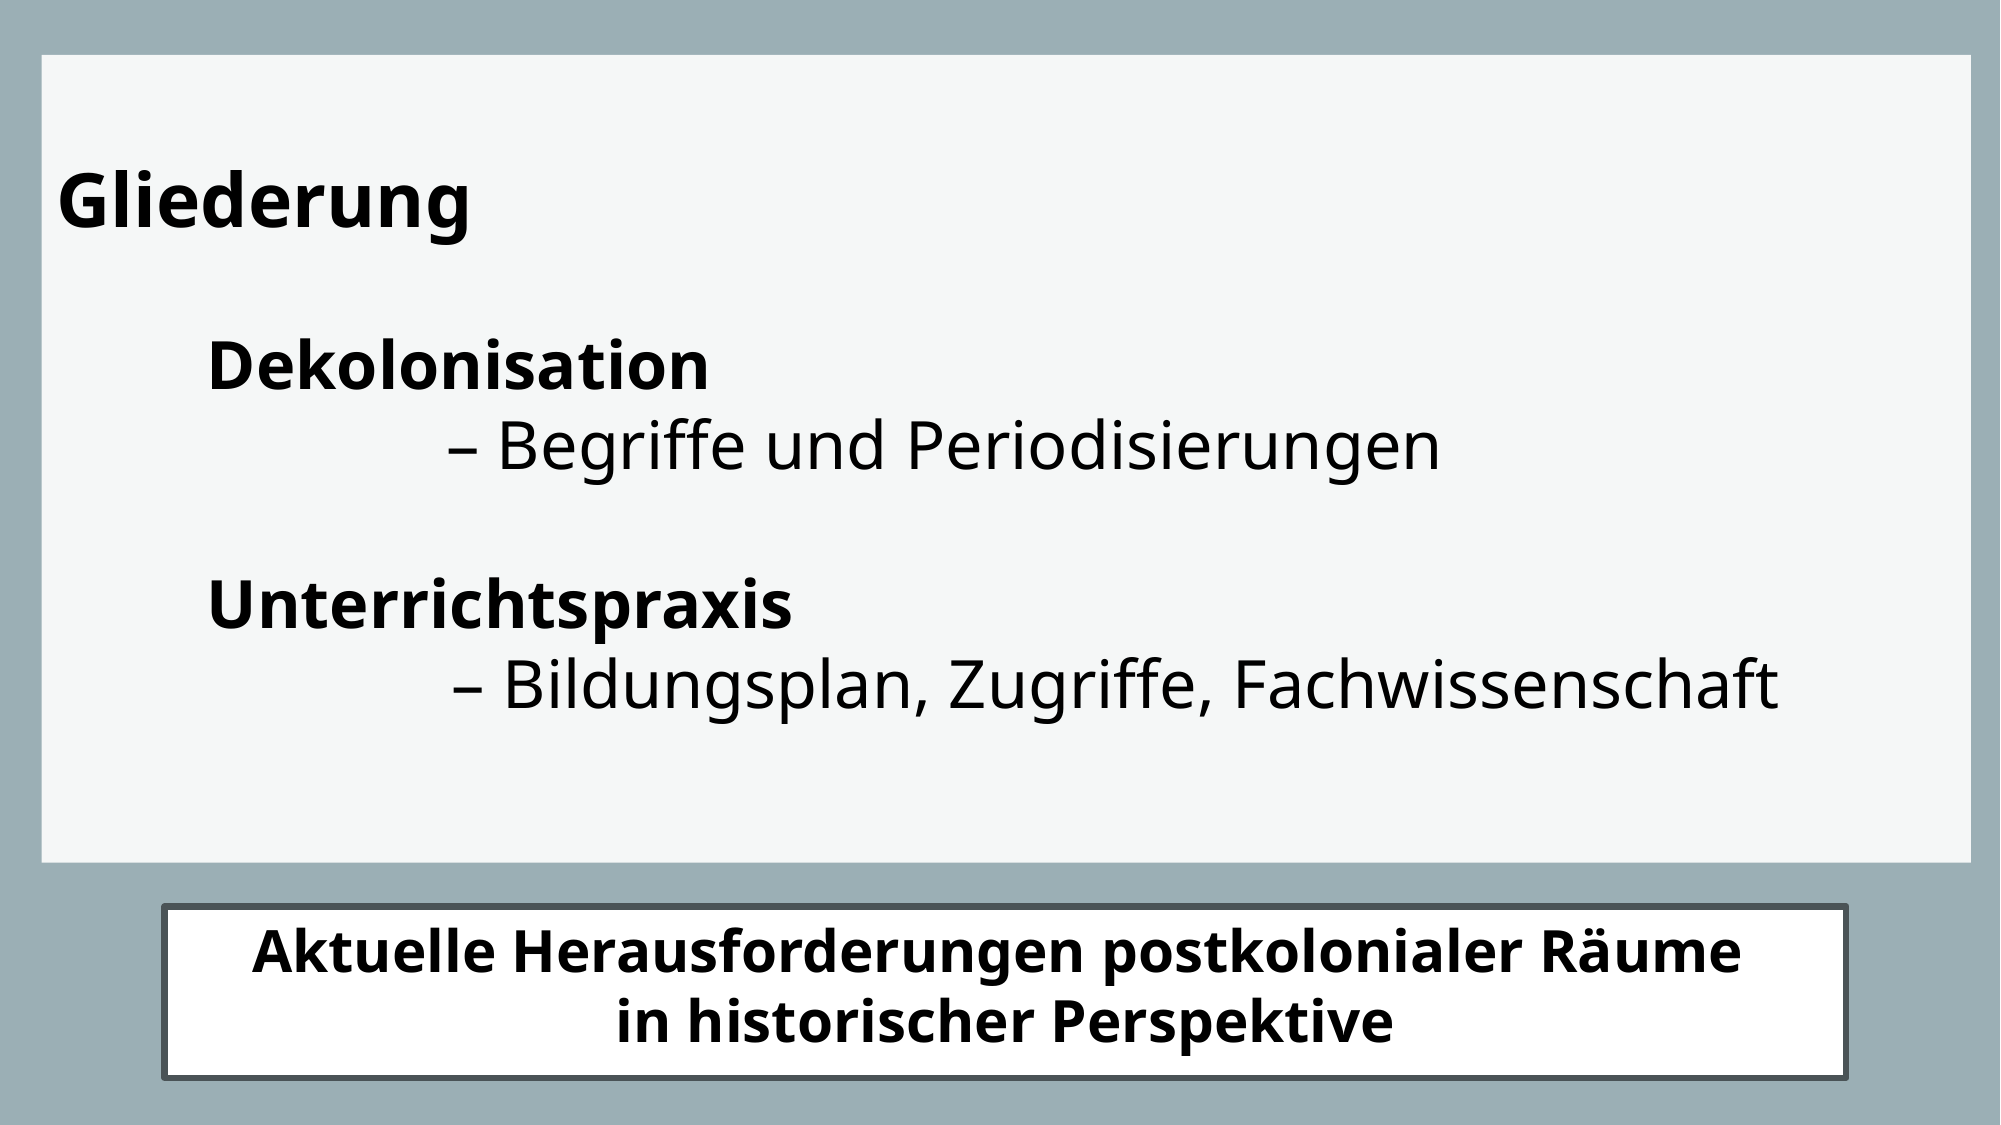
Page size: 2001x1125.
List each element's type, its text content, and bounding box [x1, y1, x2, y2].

subtitle Aktuelle Herausforderungen postkolonialer Räume in historischer Perspektive [164, 906, 1847, 1078]
text_box Gliederung Dekolonisation – Begriffe und Periodisierungen Unterrichtspraxis – Bildungsplan, Zugriffe, Fachwissenschaft [41, 54, 1971, 863]
